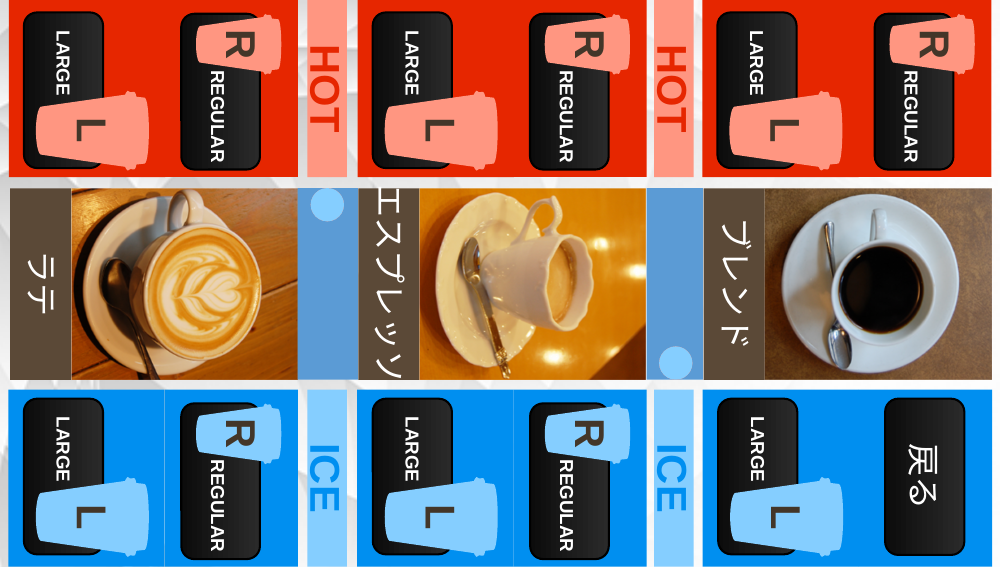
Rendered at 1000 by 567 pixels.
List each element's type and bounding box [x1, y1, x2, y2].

text_box [23, 398, 149, 558]
text_box [181, 396, 282, 560]
text_box [9, 188, 298, 380]
text_box [703, 188, 991, 380]
text_box [530, 396, 631, 560]
text_box [372, 12, 498, 171]
picture [0, 0, 1000, 567]
text_box [717, 12, 843, 171]
text_box [23, 12, 149, 171]
text_box [358, 188, 646, 380]
text_box [181, 6, 282, 170]
text_box [874, 6, 975, 170]
text_box [372, 398, 498, 558]
text_box [718, 398, 844, 558]
text_box [529, 6, 630, 170]
